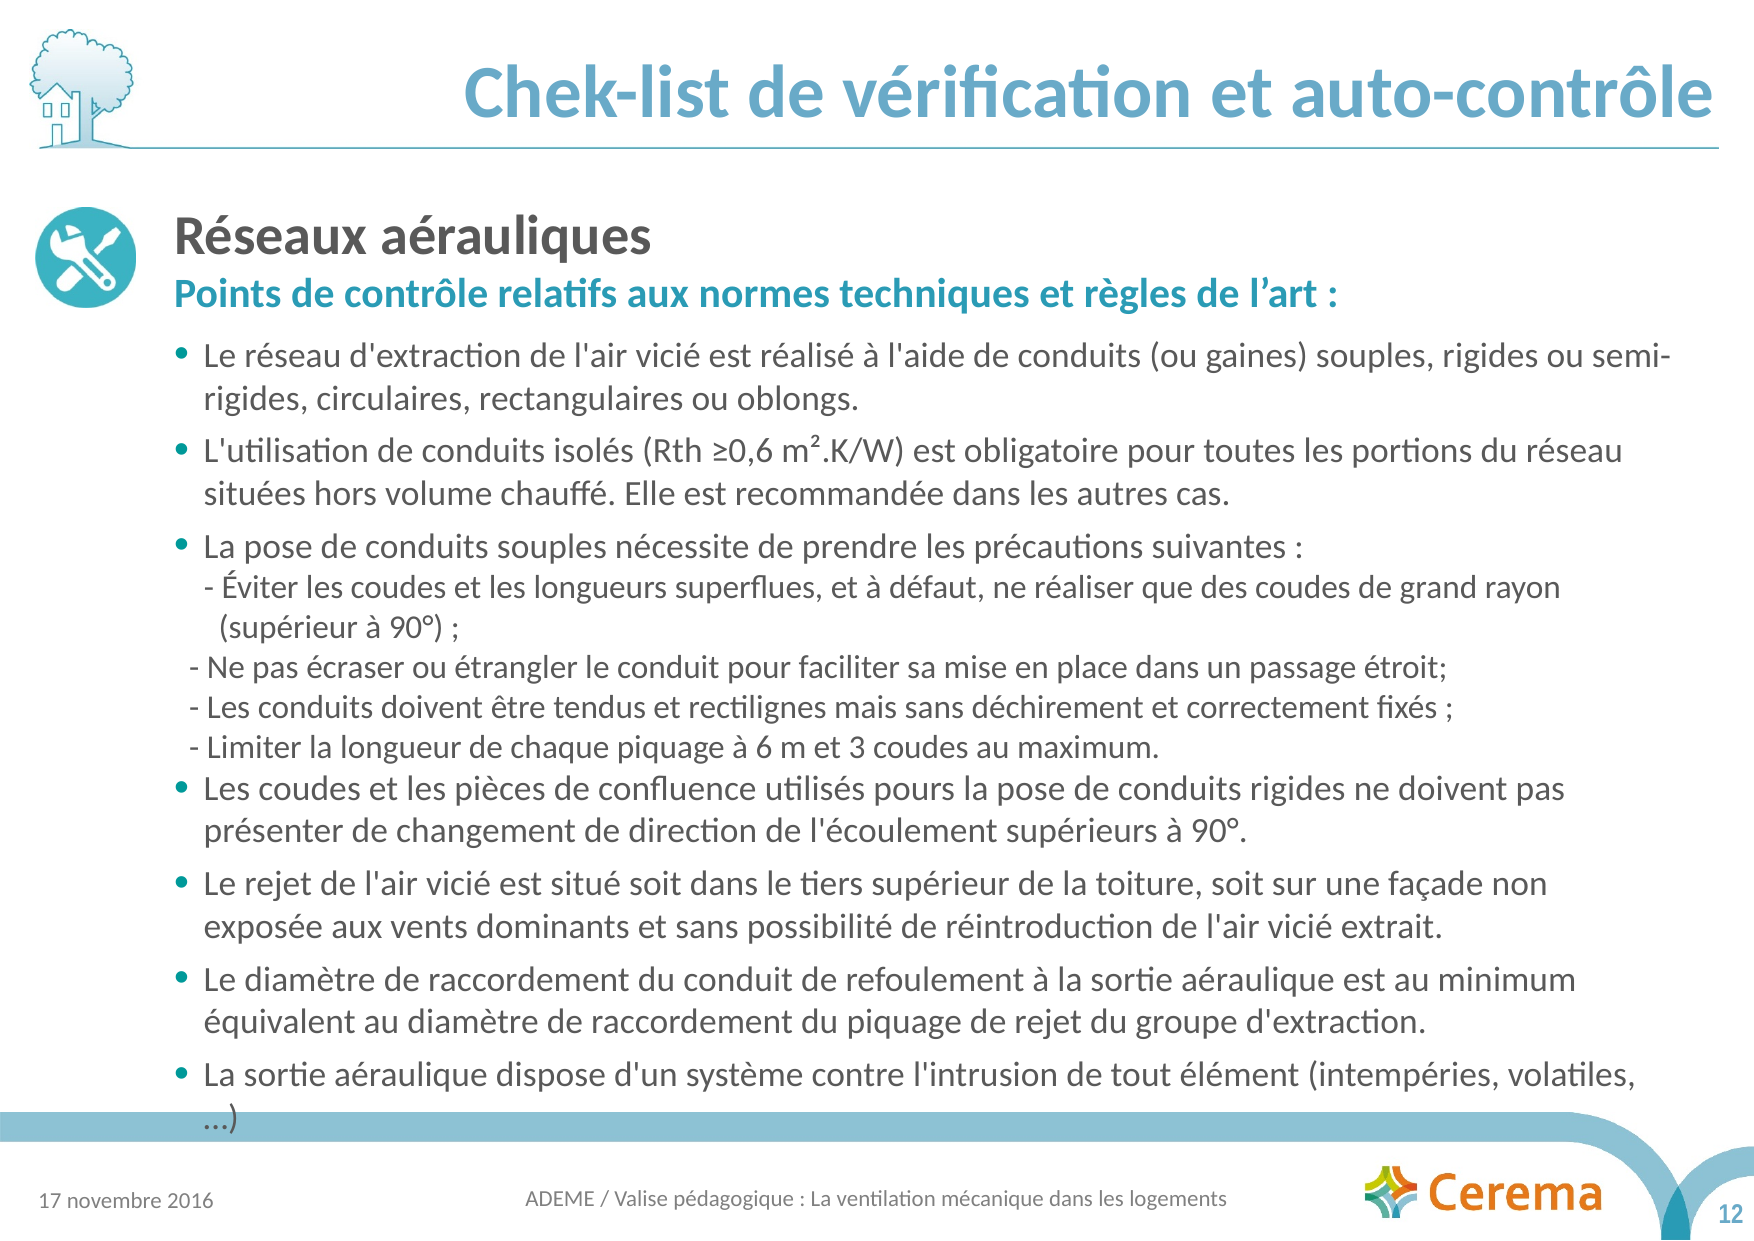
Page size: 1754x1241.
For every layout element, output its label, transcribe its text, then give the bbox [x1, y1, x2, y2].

text_box Réseaux aérauliques Points de contrôle relatifs aux normes techniques et règles de l’art : [159, 190, 1421, 324]
picture [35, 207, 136, 309]
picture [29, 29, 1719, 149]
picture [0, 1112, 1754, 1240]
text_box Chek-list de vérification et auto-contrôle [144, 35, 1731, 136]
text_box Le réseau d'extraction de l'air vicié est réalisé à l'aide de conduits (ou gaines) souples, rigides ou semi-rigides, circulaires, rectangulaires ou oblongs. L'utilisation de conduits isolés (Rth ≥0,6 m².K/W) est obligatoire pour toutes les portions du réseau situées hors volume chauffé. Elle est recommandée dans les autres cas. La pose de conduits souples nécessite de prendre les précautions suivantes : - Éviter les coudes et les longueurs superflues, et à défaut, ne réaliser que des coudes de grand rayon (supérieur à 90°) ; - Ne pas écraser ou étrangler le conduit pour faciliter sa mise en place dans un passage étroit; - Les conduits doivent être tendus et rectilignes mais sans déchirement et correctement fixés ; - Limiter la longueur de chaque piquage à 6 m et 3 coudes au maximum. Les coudes et les pièces de confluence utilisés pours la pose de conduits rigides ne doivent pas présenter de changement de direction de l'écoulement supérieurs à 90°. Le rejet de l'air vicié est situé soit dans le tiers supérieur de la toiture, soit sur une façade non exposée aux vents dominants et sans possibilité de réintroduction de l'air vicié extrait. Le diamètre de raccordement du conduit de refoulement à la sortie aéraulique est au minimum équivalent au diamètre de raccordement du piquage de rejet du groupe d'extraction. La sortie aéraulique dispose d'un système contre l'intrusion de tout élément (intempéries, volatiles, …) [159, 324, 1692, 1144]
